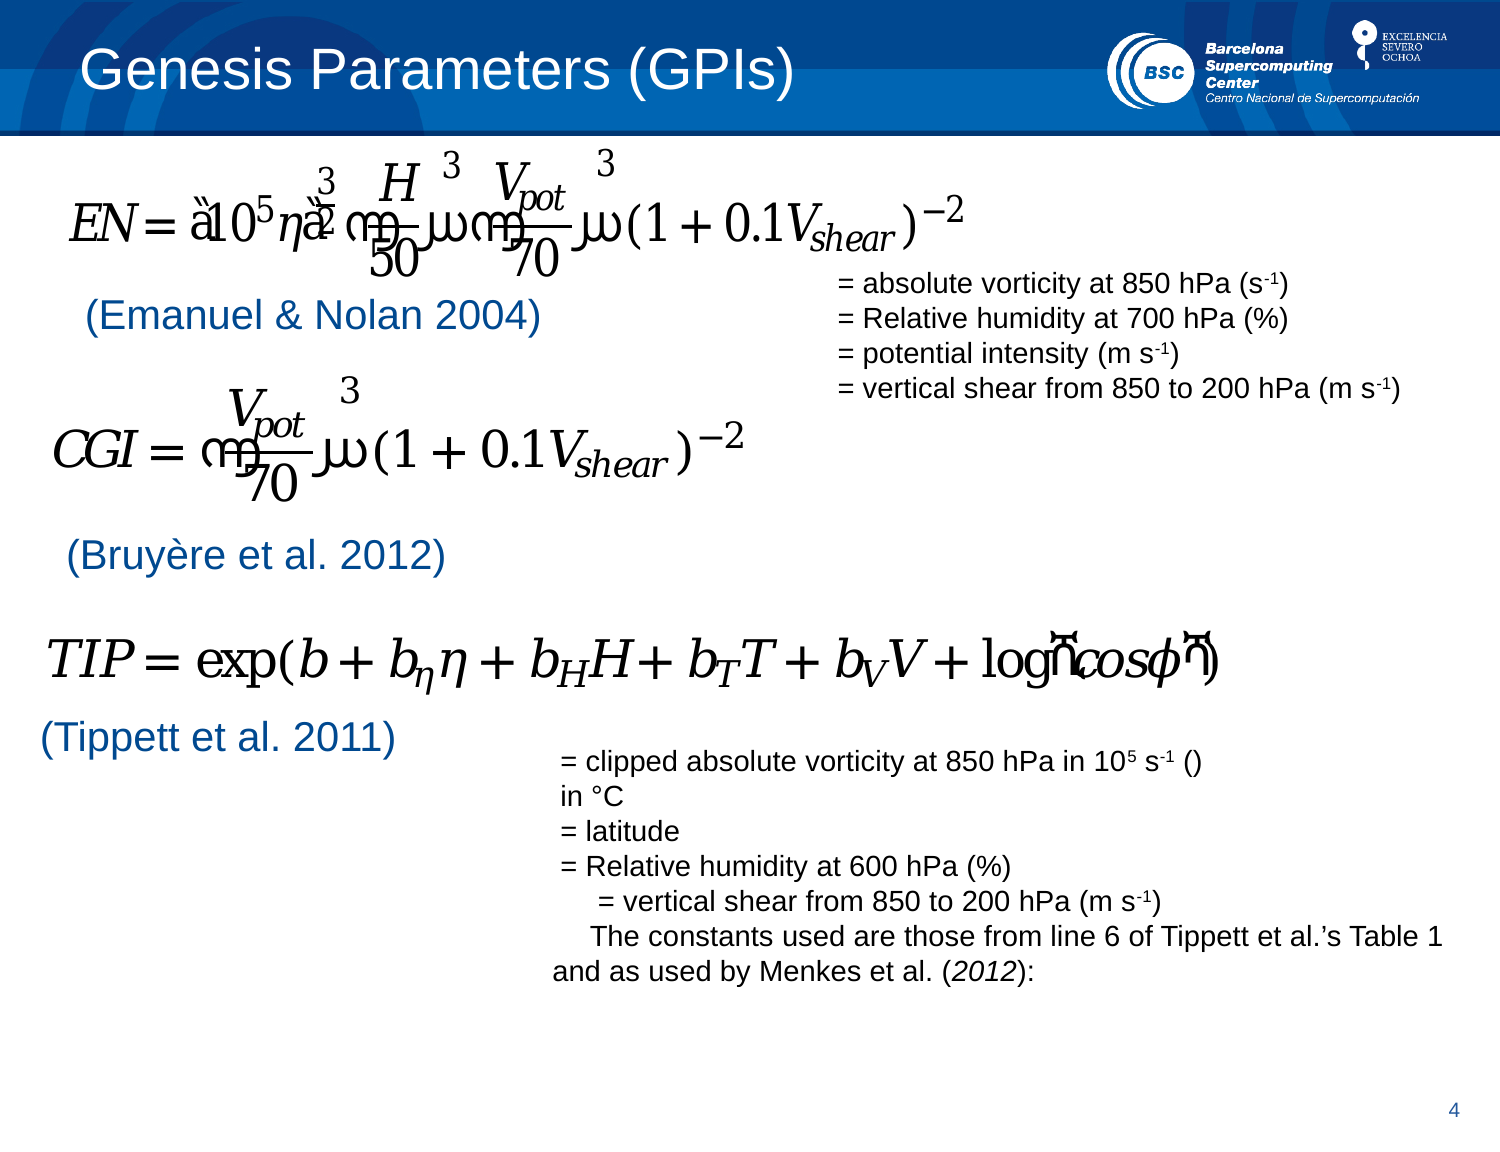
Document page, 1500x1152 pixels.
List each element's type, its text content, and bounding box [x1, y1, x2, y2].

text_box (Bruyère et al. 2012) [51, 520, 543, 586]
title Genesis Parameters (GPIs) [65, 23, 1081, 106]
picture [0, 627, 1458, 757]
picture [0, 0, 1500, 504]
